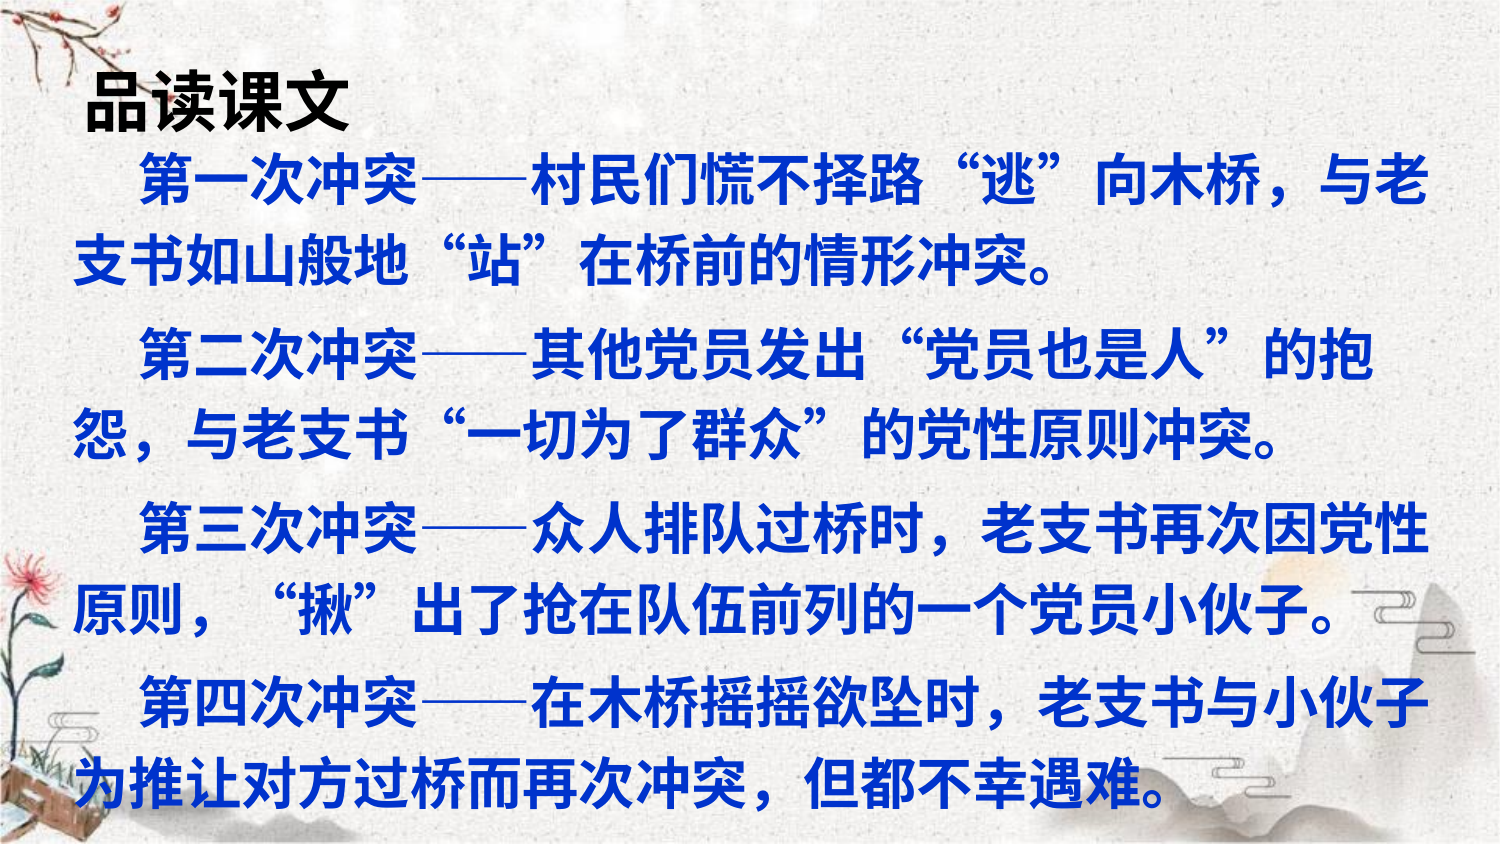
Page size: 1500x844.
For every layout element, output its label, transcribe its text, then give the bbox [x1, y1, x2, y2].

picture [0, 0, 1500, 844]
text_box 第一次冲突——村民们慌不择路“逃”向木桥，与老支书如山般地“站”在桥前的情形冲突。 第二次冲突——其他党员发出“党员也是人”的抱怨，与老支书“一切为了群众”的党性原则冲突。 第三次冲突——众人排队过桥时，老支书再次因党性原则，“揪”出了抢在队伍前列的一个党员小伙子。 第四次冲突——在木桥摇摇欲坠时，老支书与小伙子为推让对方过桥而再次冲突，但都不幸遇难。 [57, 123, 1462, 824]
text_box 品读课文 [69, 52, 433, 157]
